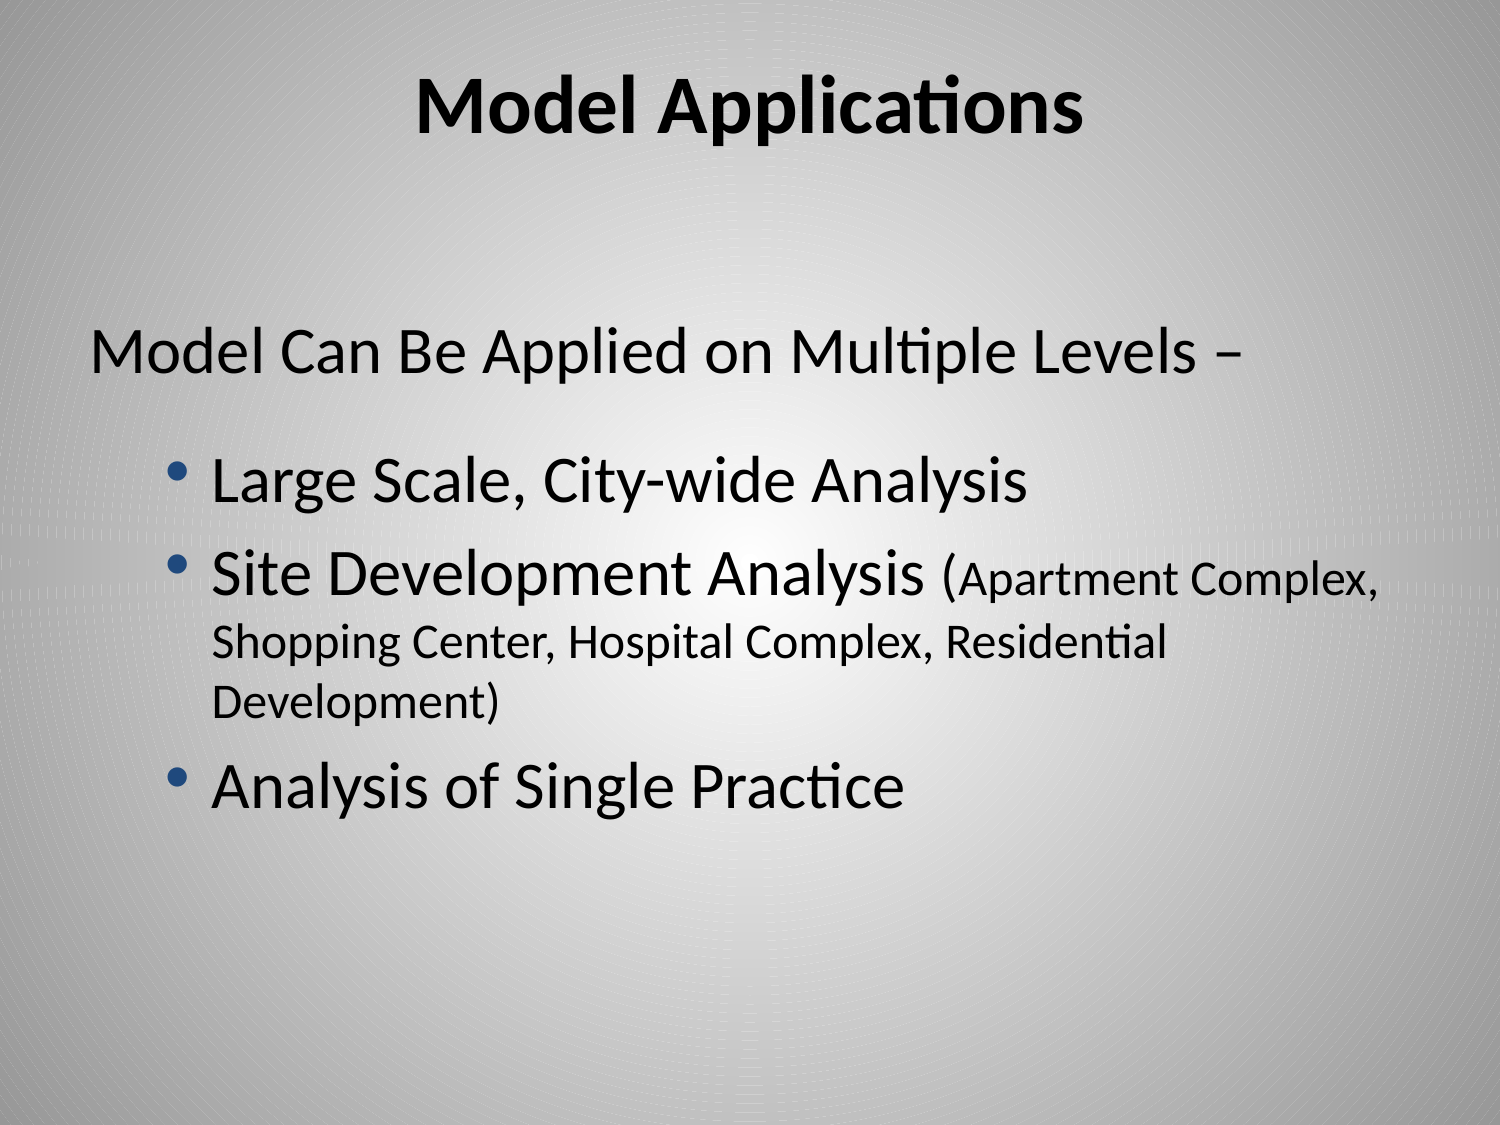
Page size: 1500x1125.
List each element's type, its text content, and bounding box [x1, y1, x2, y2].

text_box Model Can Be Applied on Multiple Levels – Large Scale, City-wide Analysis Site Development Analysis (Apartment Complex, Shopping Center, Hospital Complex, Residential Development) Analysis of Single Practice [74, 299, 1425, 882]
title Model Applications [75, 49, 1425, 150]
